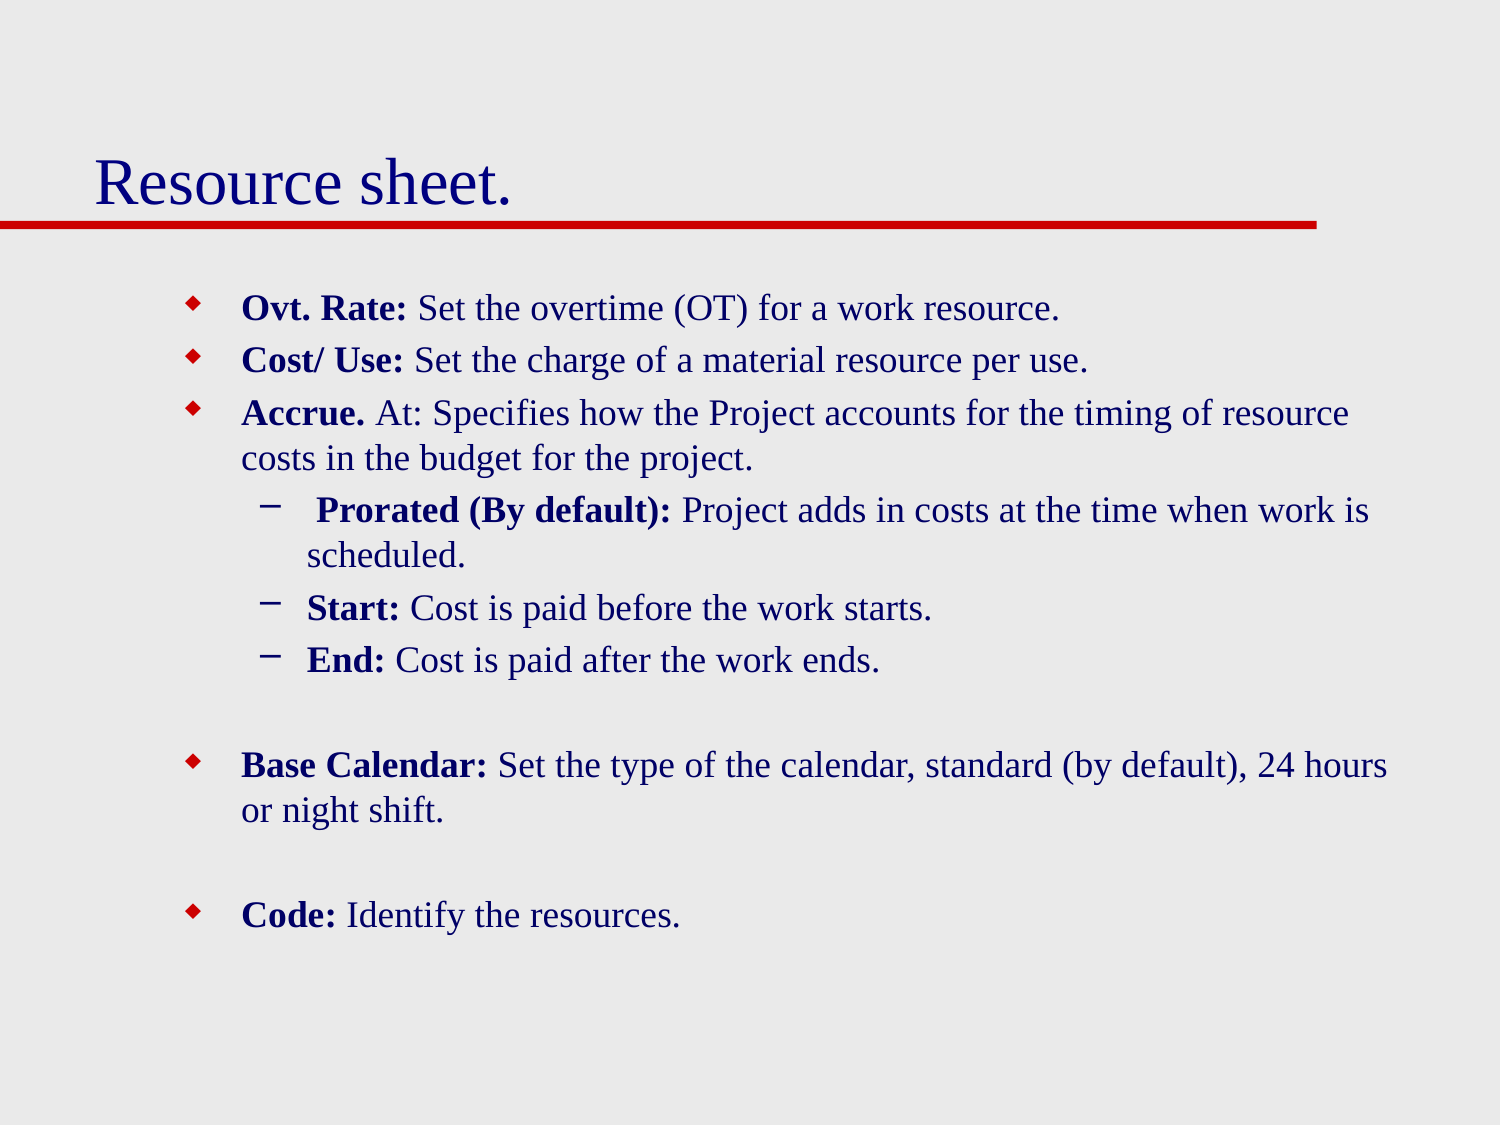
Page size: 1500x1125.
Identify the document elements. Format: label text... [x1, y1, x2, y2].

title Resource sheet. [62, 43, 1338, 226]
list Ovt. Rate: Set the overtime (OT) for a work resource. Cost/ Use: Set the charge of a material resource per use. Accrue. At: Specifies how the Project accounts for the timing of resource costs in the budget for the project. Prorated (By default): Project adds in costs at the time when work is scheduled. Start: Cost is paid before the work starts. End: Cost is paid after the work ends. Base Calendar: Set the type of the calendar, standard (by default), 24 hours or night shift. Code: Identify the resources. [169, 274, 1438, 951]
